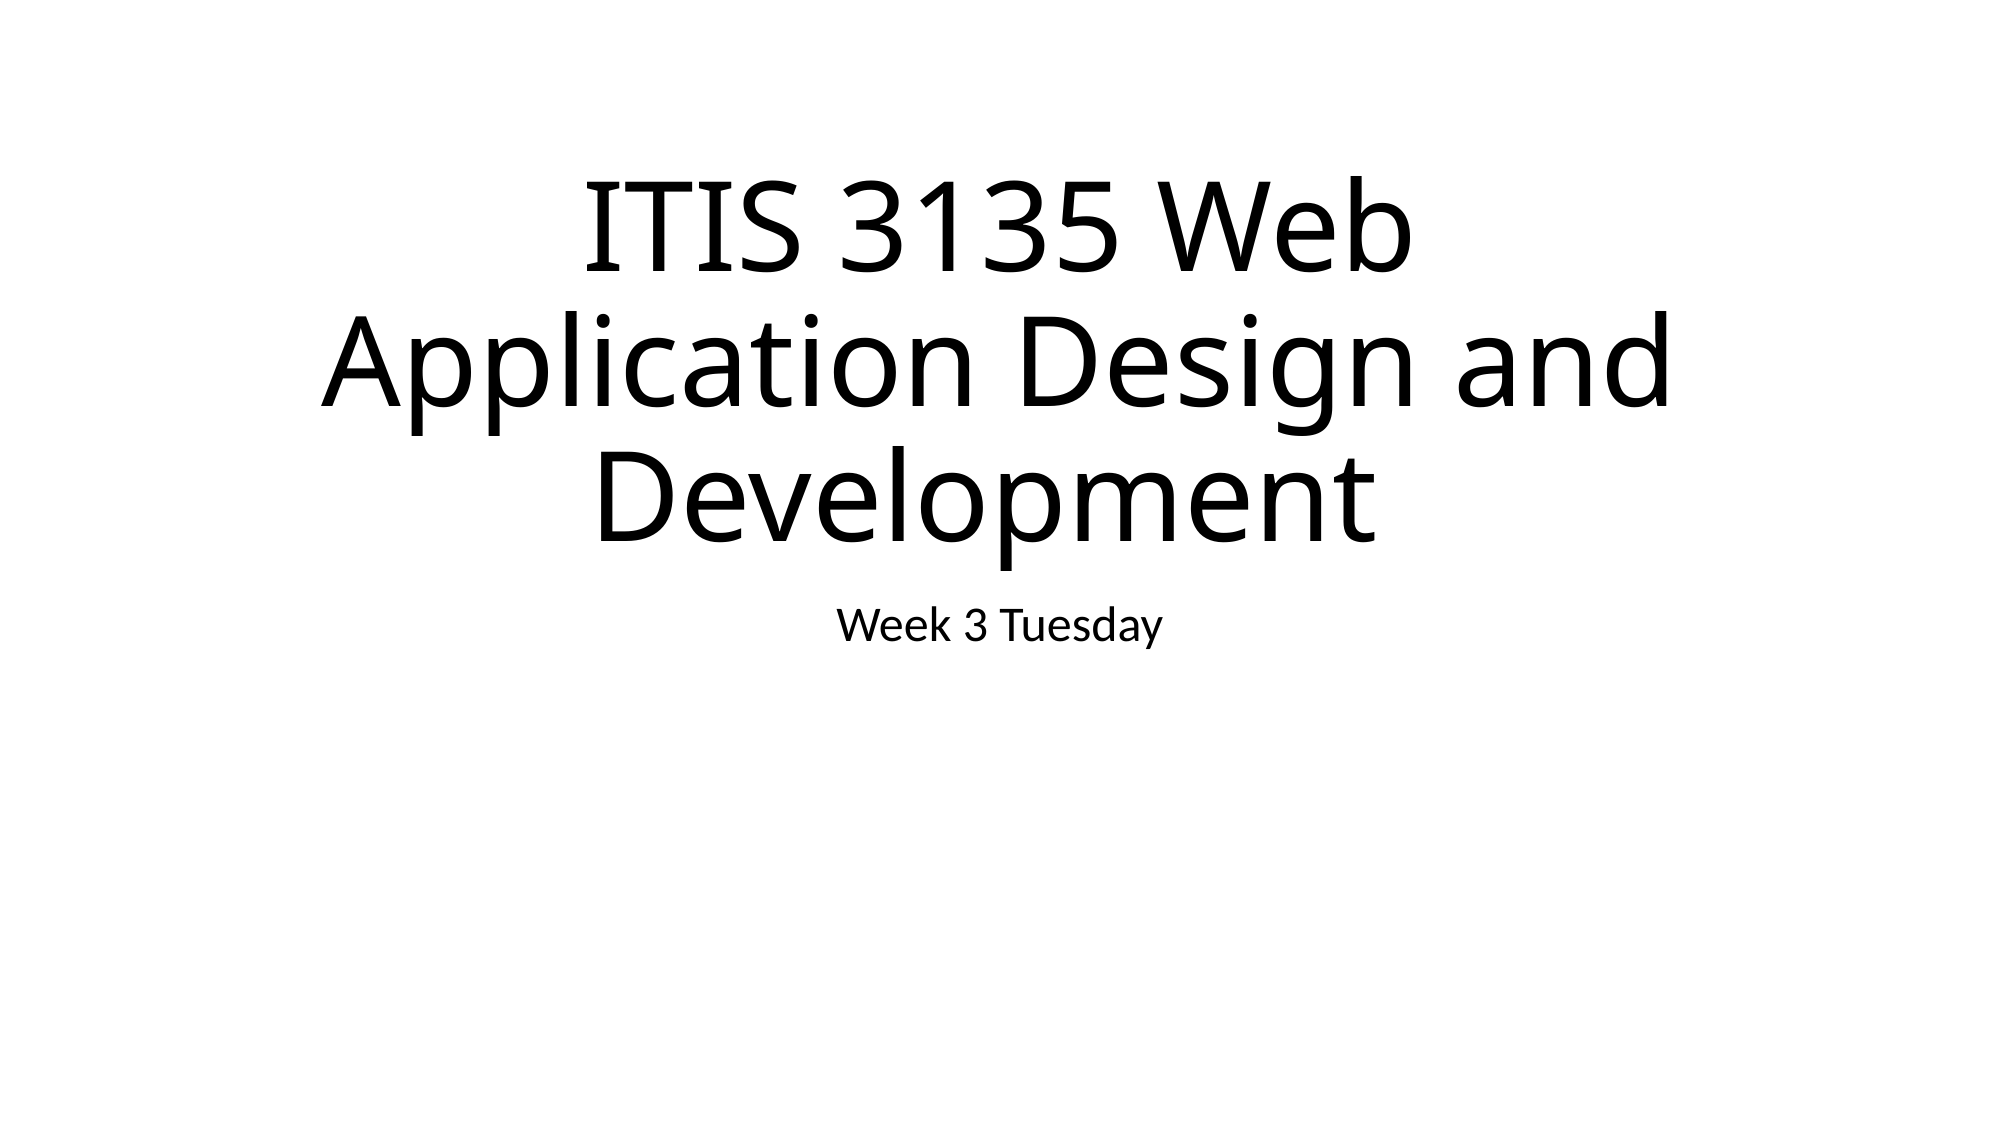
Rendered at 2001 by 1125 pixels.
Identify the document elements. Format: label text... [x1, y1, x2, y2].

subtitle Week 3 Tuesday [249, 590, 1750, 863]
title ITIS 3135 Web Application Design and Development [249, 184, 1750, 576]
